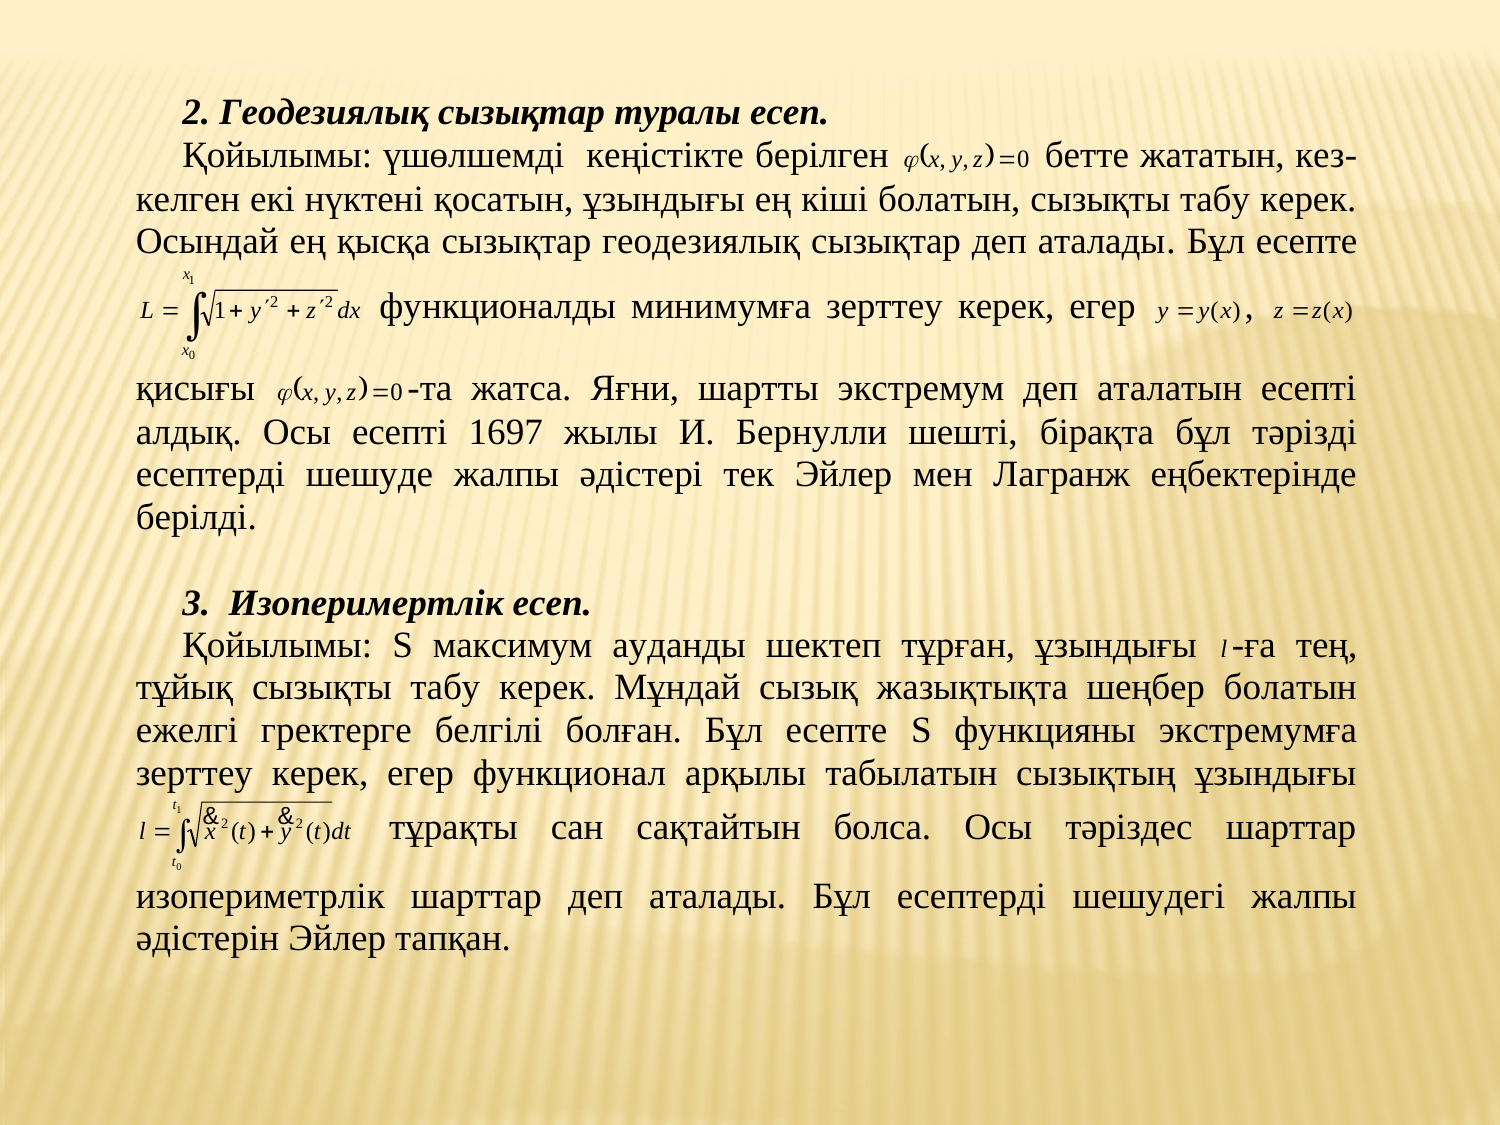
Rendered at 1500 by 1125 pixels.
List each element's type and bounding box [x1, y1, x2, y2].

text_box [135, 89, 1361, 1059]
